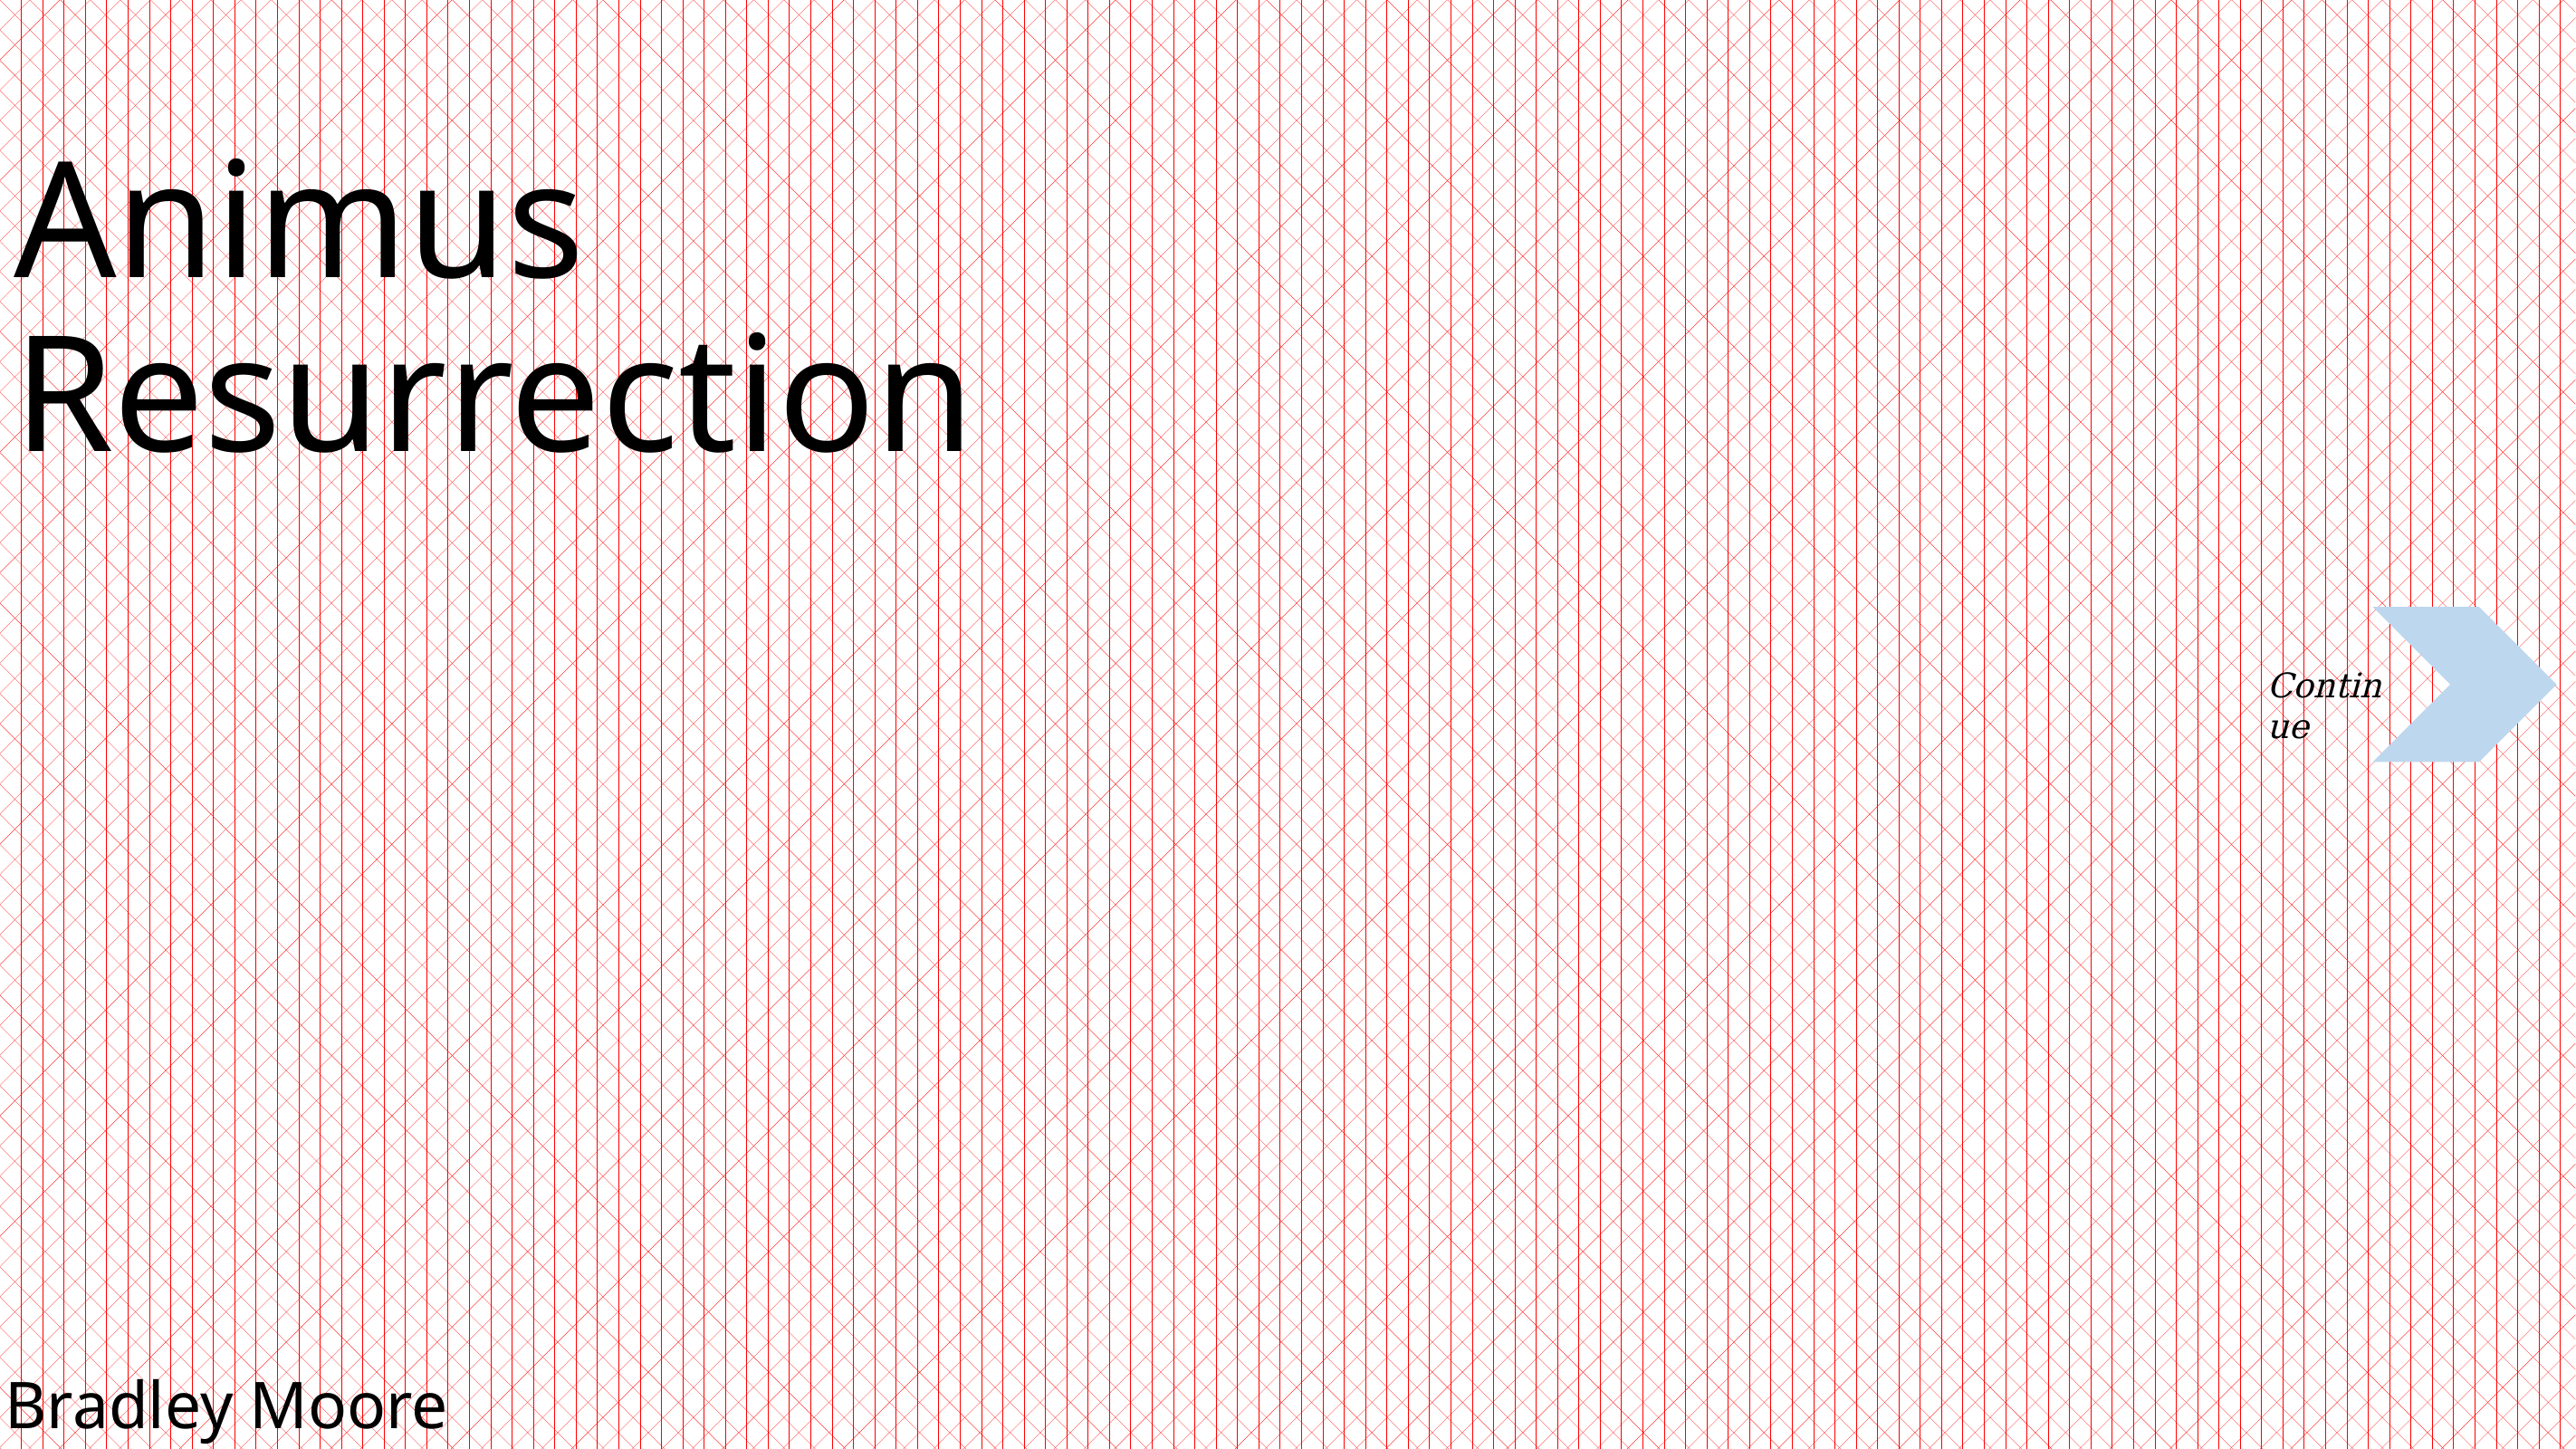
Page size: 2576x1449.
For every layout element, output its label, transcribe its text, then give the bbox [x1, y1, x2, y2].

text_box Continue [2253, 657, 2415, 753]
title Animus Resurrection [0, 73, 1313, 494]
text_box [2372, 607, 2557, 763]
subtitle Bradley Moore [0, 1366, 1192, 1449]
